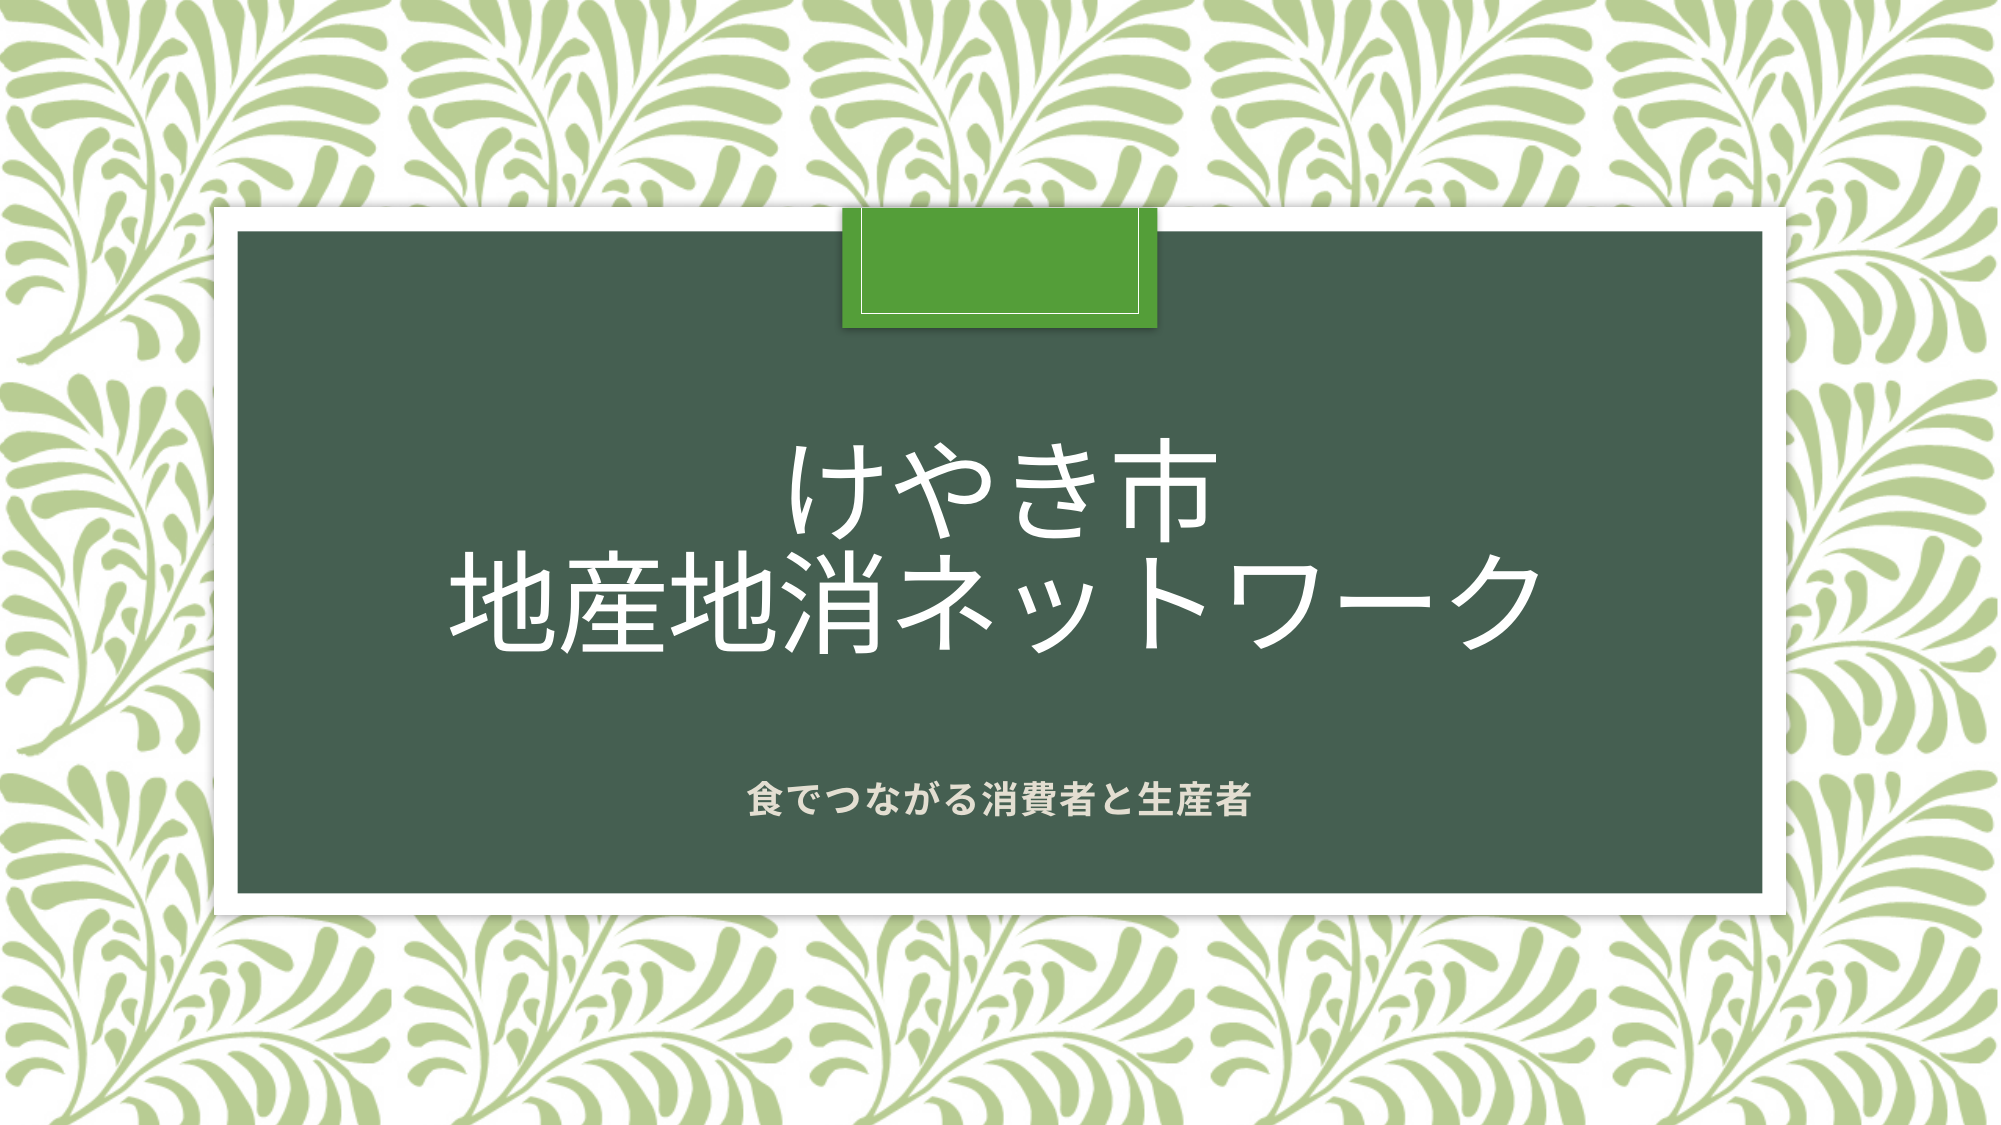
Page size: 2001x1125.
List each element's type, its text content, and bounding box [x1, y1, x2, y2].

title けやき市 地産地消ネットワーク [256, 343, 1744, 768]
subtitle 食でつながる消費者と生産者 [256, 768, 1745, 844]
